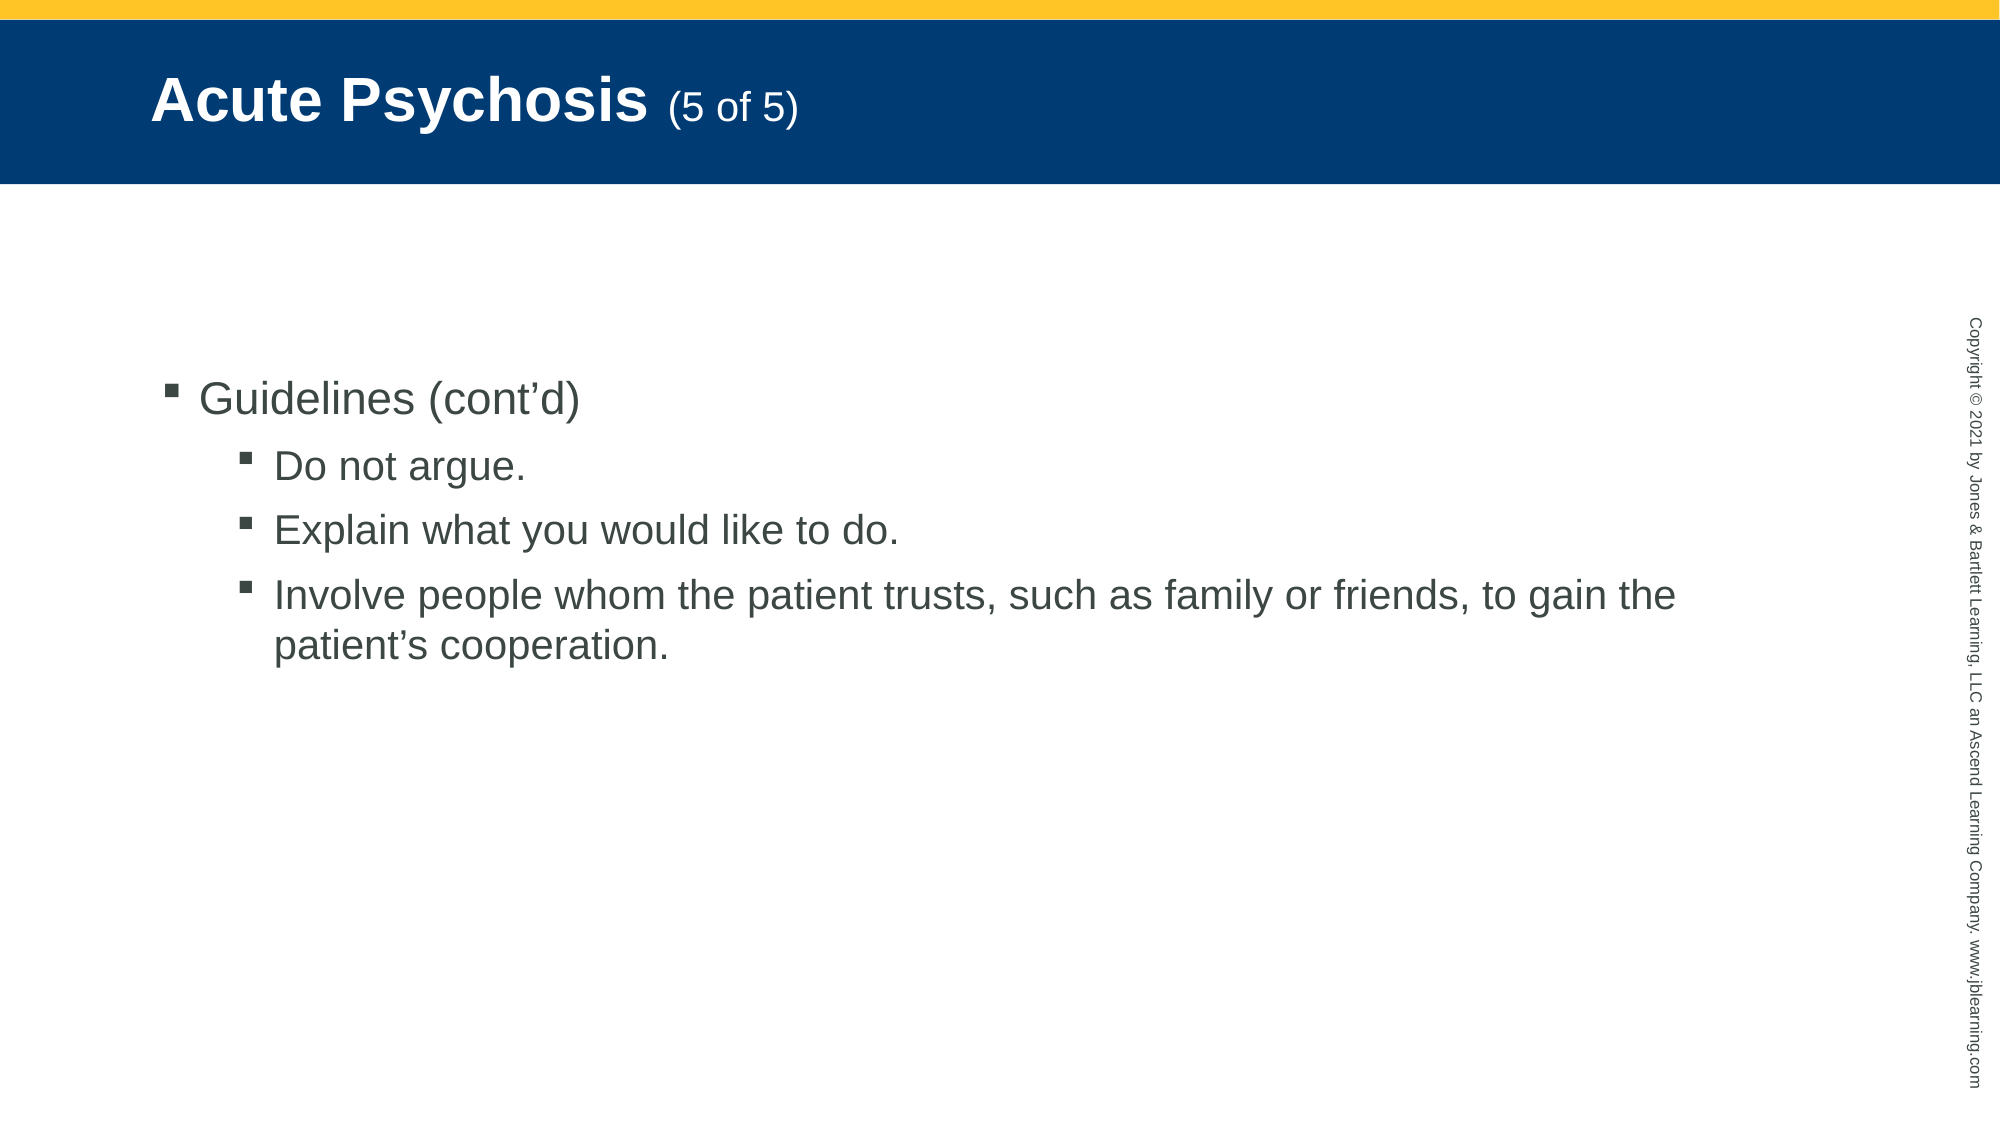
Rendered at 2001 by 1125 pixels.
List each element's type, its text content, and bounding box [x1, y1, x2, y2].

list Guidelines (cont’d) Do not argue. Explain what you would like to do. Involve people whom the patient trusts, such as family or friends, to gain the patient’s cooperation. [146, 361, 1859, 1016]
title Acute Psychosis (5 of 5) [0, 19, 2000, 185]
